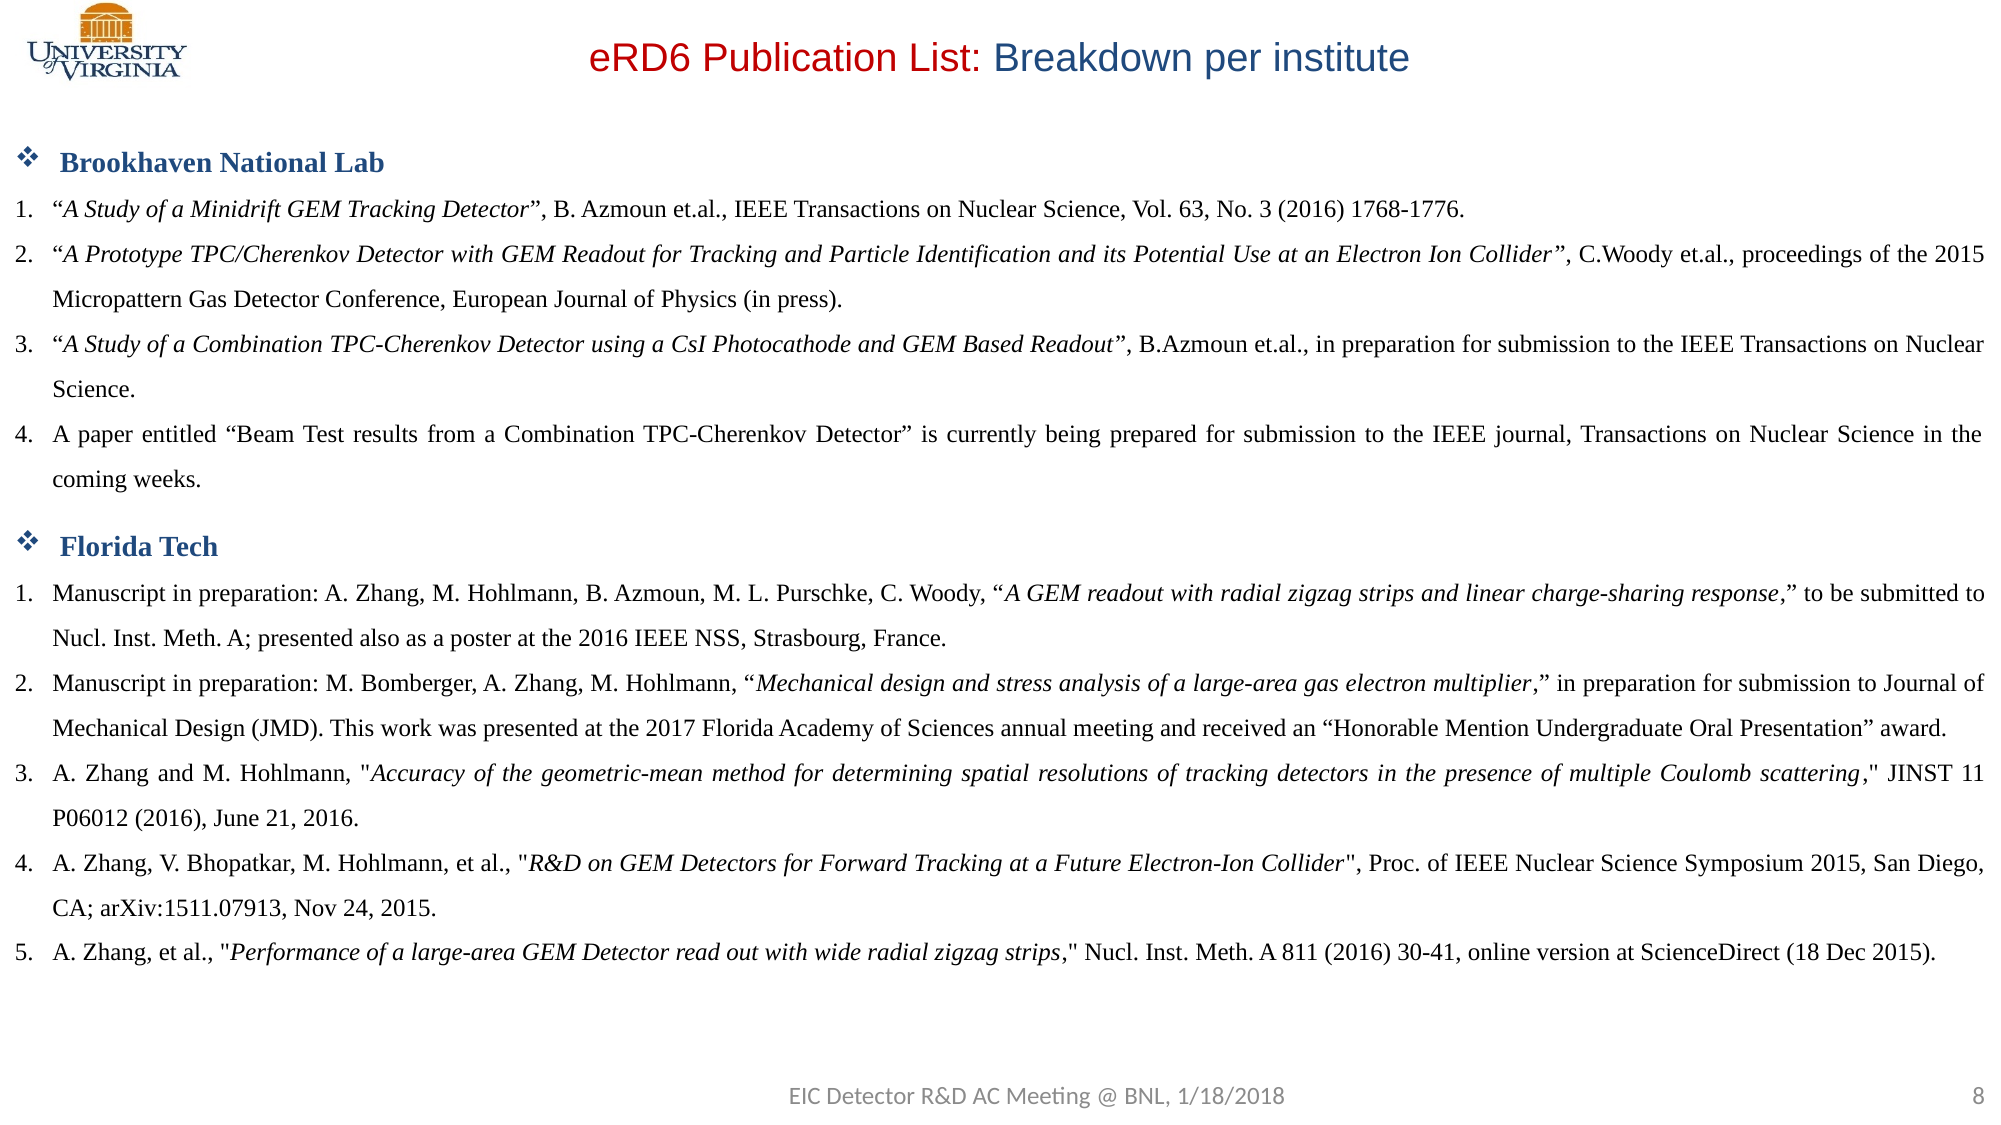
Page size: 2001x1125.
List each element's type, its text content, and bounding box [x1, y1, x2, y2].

text_box eRD6 Publication List: Breakdown per institute [249, 0, 1750, 88]
footer EIC Detector R&D AC Meeting @ BNL, 1/18/2018 [762, 1065, 1313, 1125]
picture [0, 0, 200, 90]
text_box Brookhaven National Lab “A Study of a Minidrift GEM Tracking Detector”, B. Azmoun et.al., IEEE Transactions on Nuclear Science, Vol. 63, No. 3 (2016) 1768-1776. “A Prototype TPC/Cherenkov Detector with GEM Readout for Tracking and Particle Identification and its Potential Use at an Electron Ion Collider”, C.Woody et.al., proceedings of the 2015 Micropattern Gas Detector Conference, European Journal of Physics (in press). “A Study of a Combination TPC-Cherenkov Detector using a CsI Photocathode and GEM Based Readout”, B.Azmoun et.al., in preparation for submission to the IEEE Transactions on Nuclear Science. A paper entitled “Beam Test results from a Combination TPC-Cherenkov Detector” is currently being prepared for submission to the IEEE journal, Transactions on Nuclear Science in the coming weeks. Florida Tech Manuscript in preparation: A. Zhang, M. Hohlmann, B. Azmoun, M. L. Purschke, C. Woody, “A GEM readout with radial zigzag strips and linear charge-sharing response,” to be submitted to Nucl. Inst. Meth. A; presented also as a poster at the 2016 IEEE NSS, Strasbourg, France. Manuscript in preparation: M. Bomberger, A. Zhang, M. Hohlmann, “Mechanical design and stress analysis of a large-area gas electron multiplier,” in preparation for submission to Journal of Mechanical Design (JMD). This work was presented at the 2017 Florida Academy of Sciences annual meeting and received an “Honorable Mention Undergraduate Oral Presentation” award. A. Zhang and M. Hohlmann, "Accuracy of the geometric-mean method for determining spatial resolutions of tracking detectors in the presence of multiple Coulomb scattering," JINST 11 P06012 (2016), June 21, 2016. A. Zhang, V. Bhopatkar, M. Hohlmann, et al., "R&D on GEM Detectors for Forward Tracking at a Future Electron-Ion Collider", Proc. of IEEE Nuclear Science Symposium 2015, San Diego, CA; arXiv:1511.07913, Nov 24, 2015. A. Zhang, et al., "Performance of a large-area GEM Detector read out with wide radial zigzag strips," Nucl. Inst. Meth. A 811 (2016) 30-41, online version at ScienceDirect (18 Dec 2015). [0, 100, 2000, 974]
slide_number 8 [1533, 1065, 2000, 1125]
